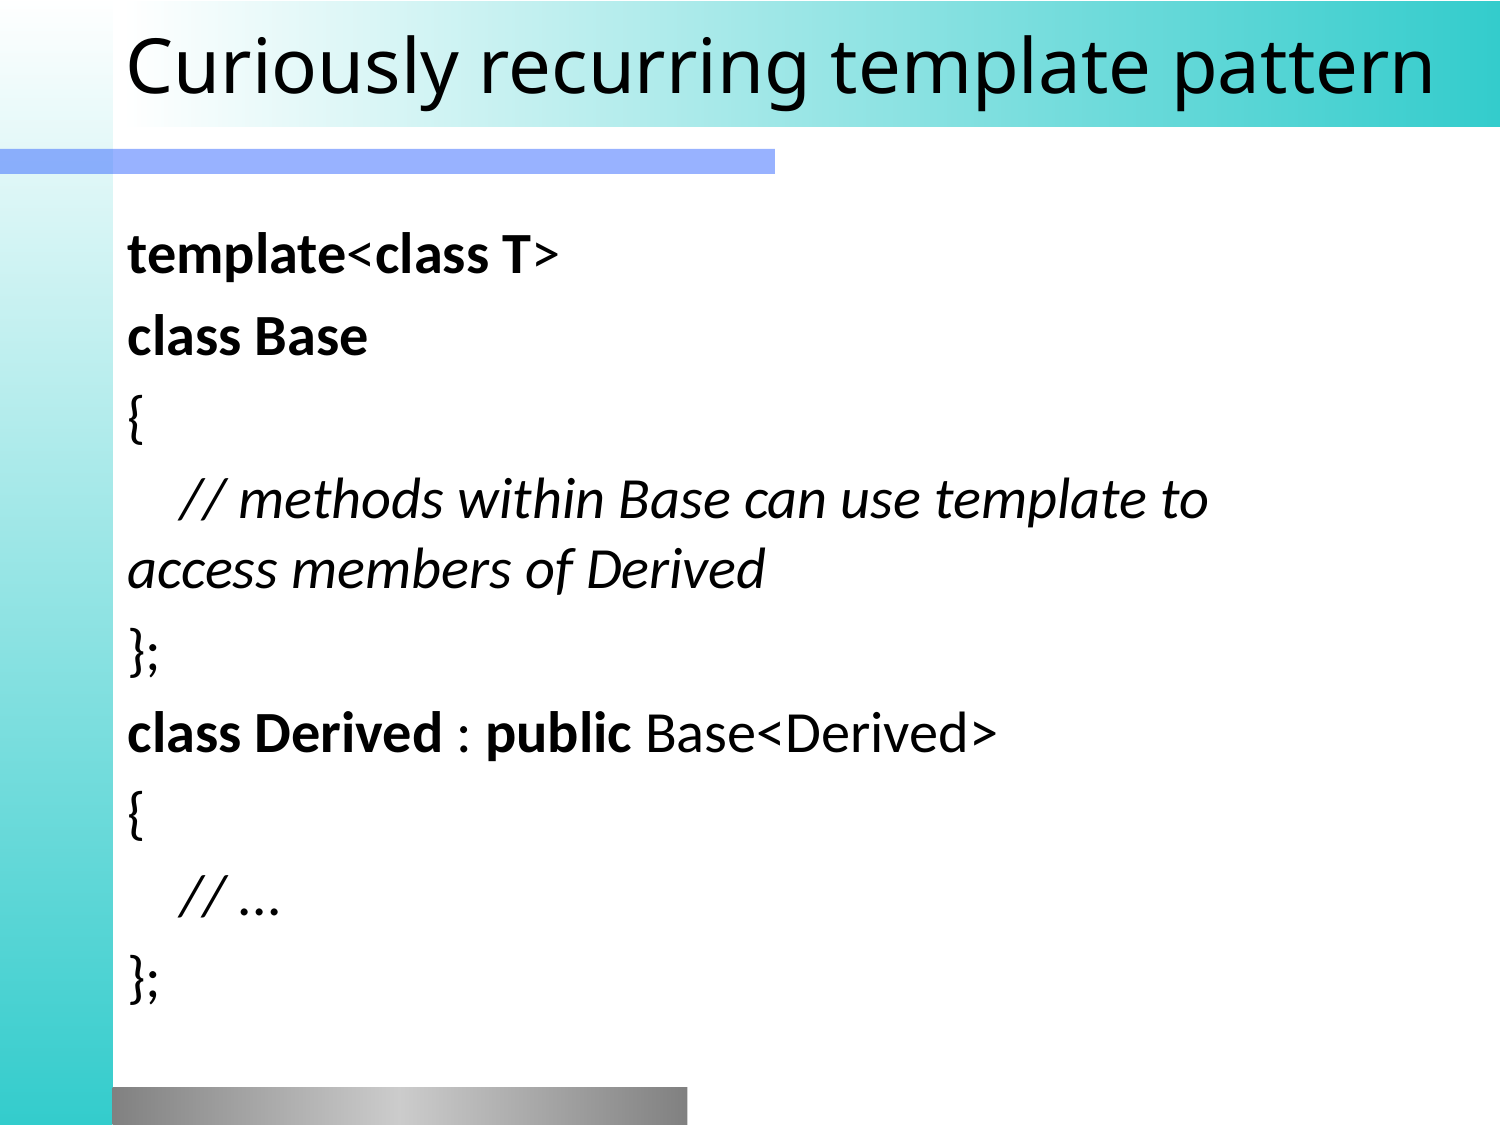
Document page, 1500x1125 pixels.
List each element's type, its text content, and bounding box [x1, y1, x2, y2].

list template<class T> class Base { // methods within Base can use template to access members of Derived }; class Derived : public Base<Derived> { // ... }; [112, 207, 1388, 1073]
title Curiously recurring template pattern [110, 0, 1500, 126]
